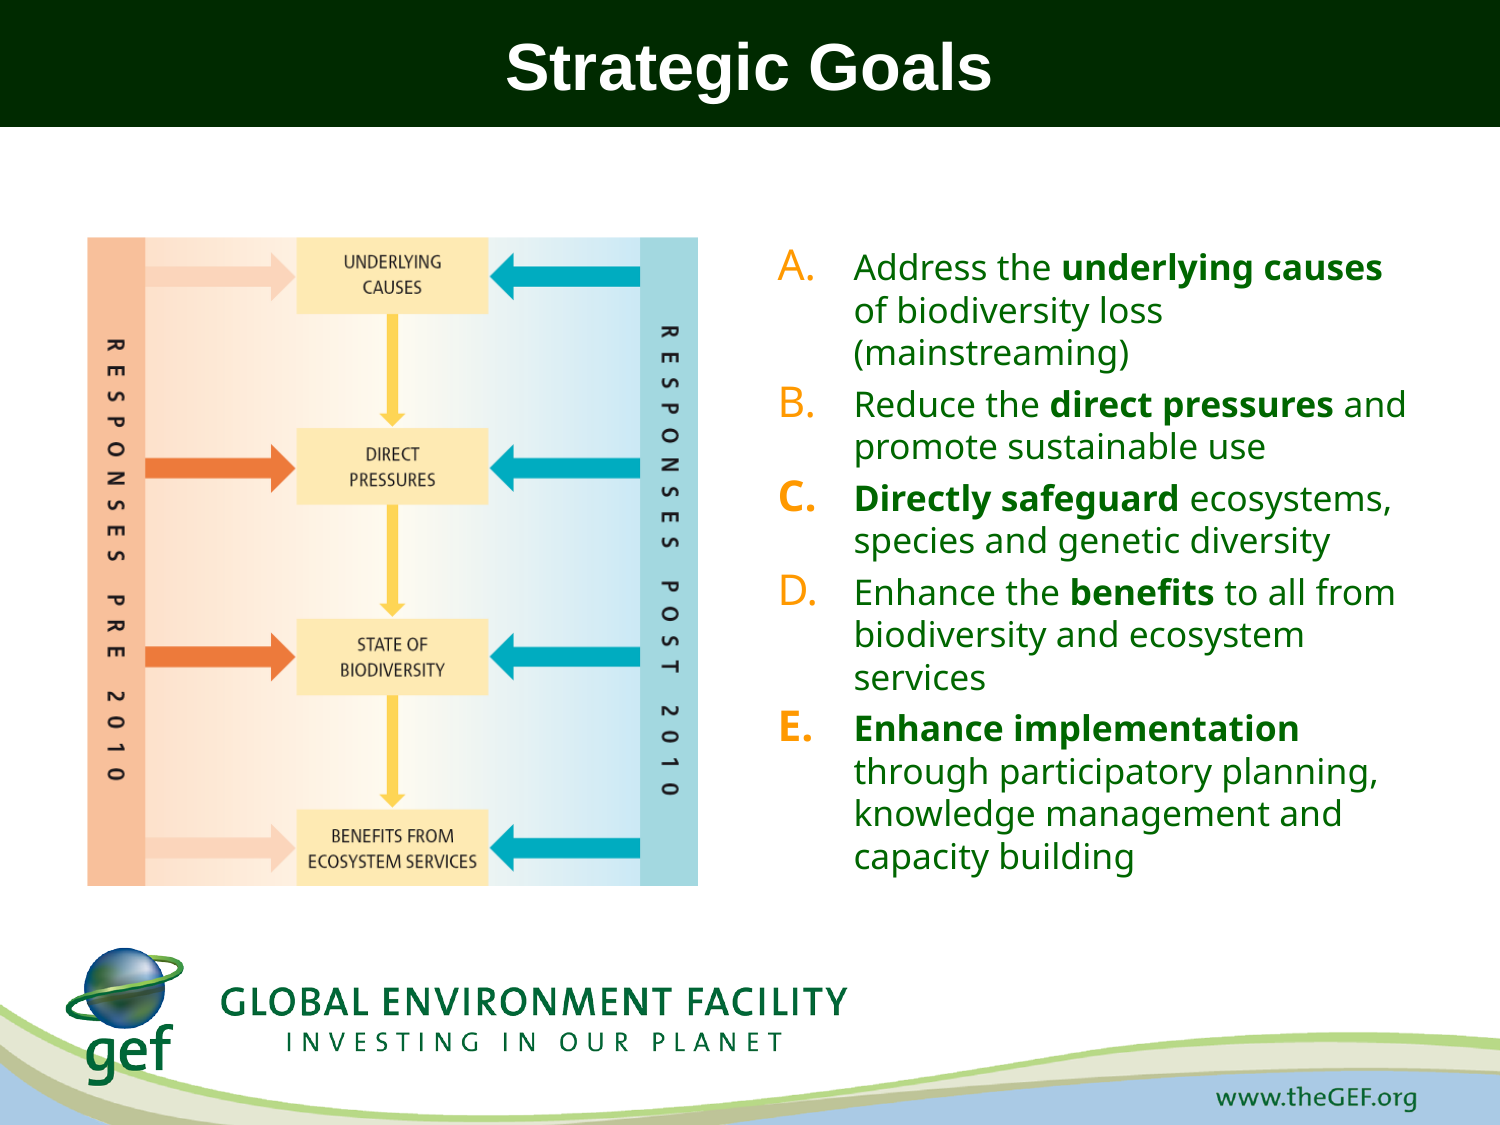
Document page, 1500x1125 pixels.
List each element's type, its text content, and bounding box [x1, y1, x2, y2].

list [87, 237, 698, 886]
list Address the underlying causes of biodiversity loss (mainstreaming) Reduce the direct pressures and promote sustainable use Directly safeguard ecosystems, species and genetic diversity Enhance the benefits to all from biodiversity and ecosystem services Enhance implementation through participatory planning, knowledge management and capacity building [762, 237, 1426, 886]
picture [0, 920, 1500, 1125]
text_box Strategic Goals [0, 0, 1500, 127]
